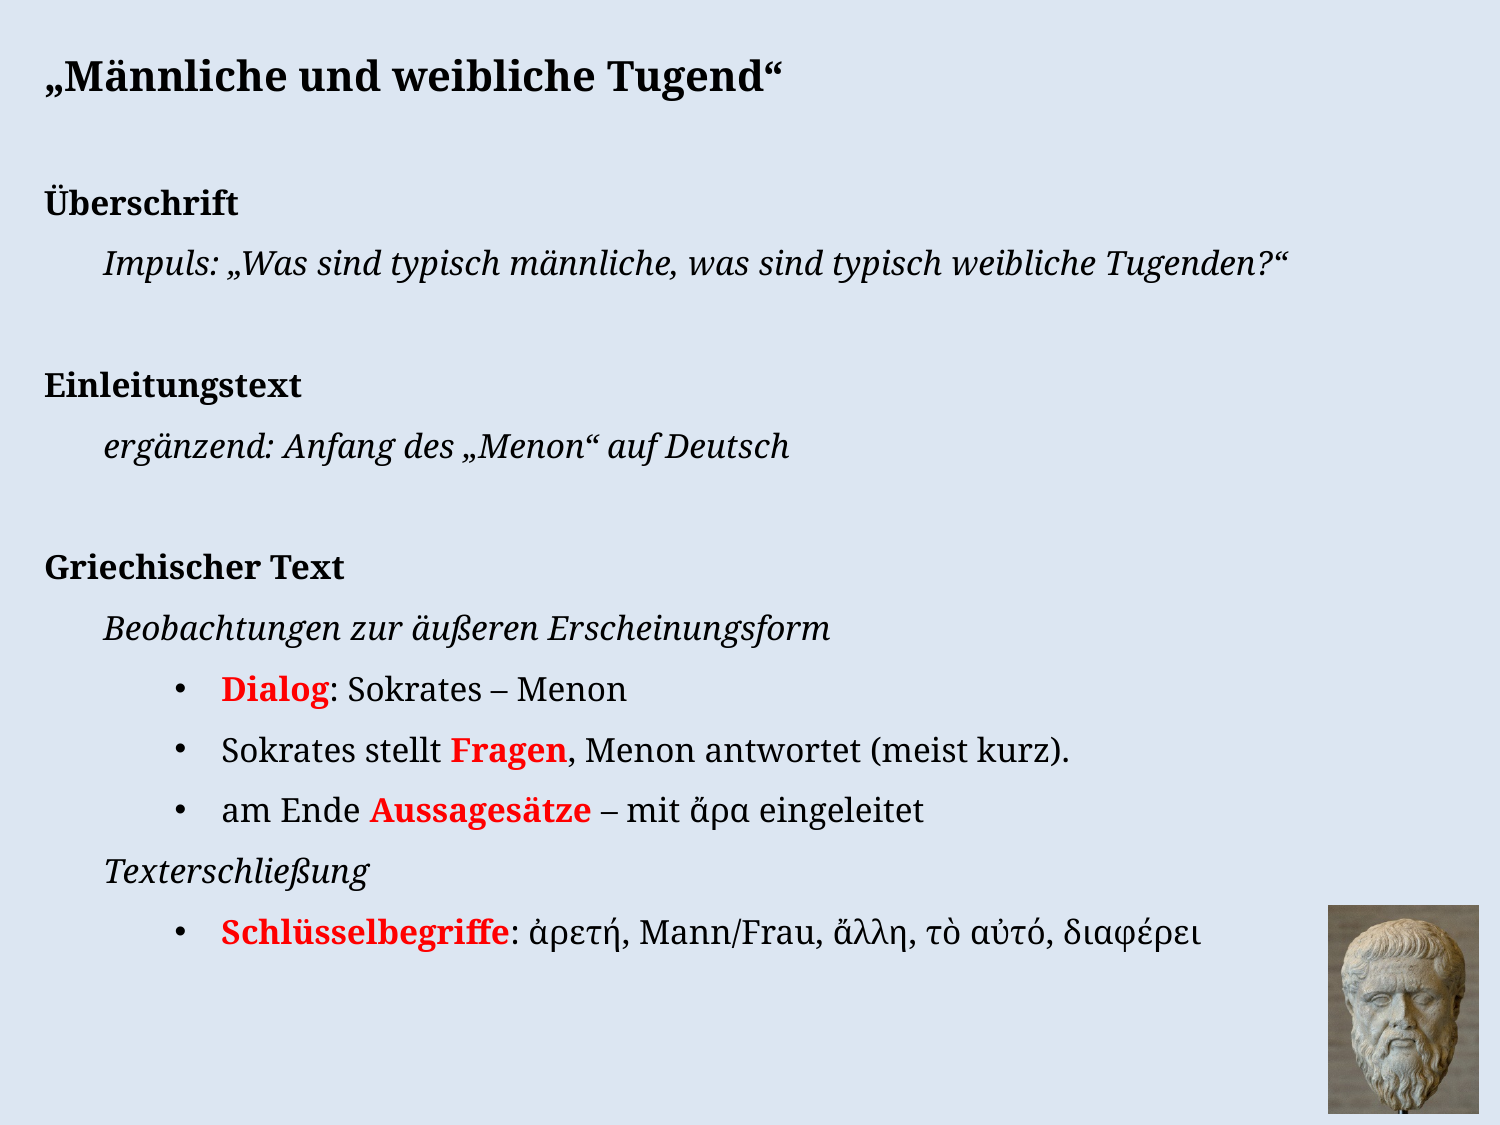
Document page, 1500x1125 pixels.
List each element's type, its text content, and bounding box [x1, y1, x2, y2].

picture [1328, 904, 1479, 1114]
text_box „Männliche und weibliche Tugend“ Überschrift Impuls: „Was sind typisch männliche, was sind typisch weibliche Tugenden?“ Einleitungstext ergänzend: Anfang des „Menon“ auf Deutsch Griechischer Text Beobachtungen zur äußeren Erscheinungsform Dialog: Sokrates – Menon Sokrates stellt Fragen, Menon antwortet (meist kurz). am Ende Aussagesätze – mit ἄρα eingeleitet Texterschließung Schlüsselbegriffe: ἀρετή, Mann/Frau, ἄλλη, τὸ αὐτό, διαφέρει [29, 42, 1388, 959]
